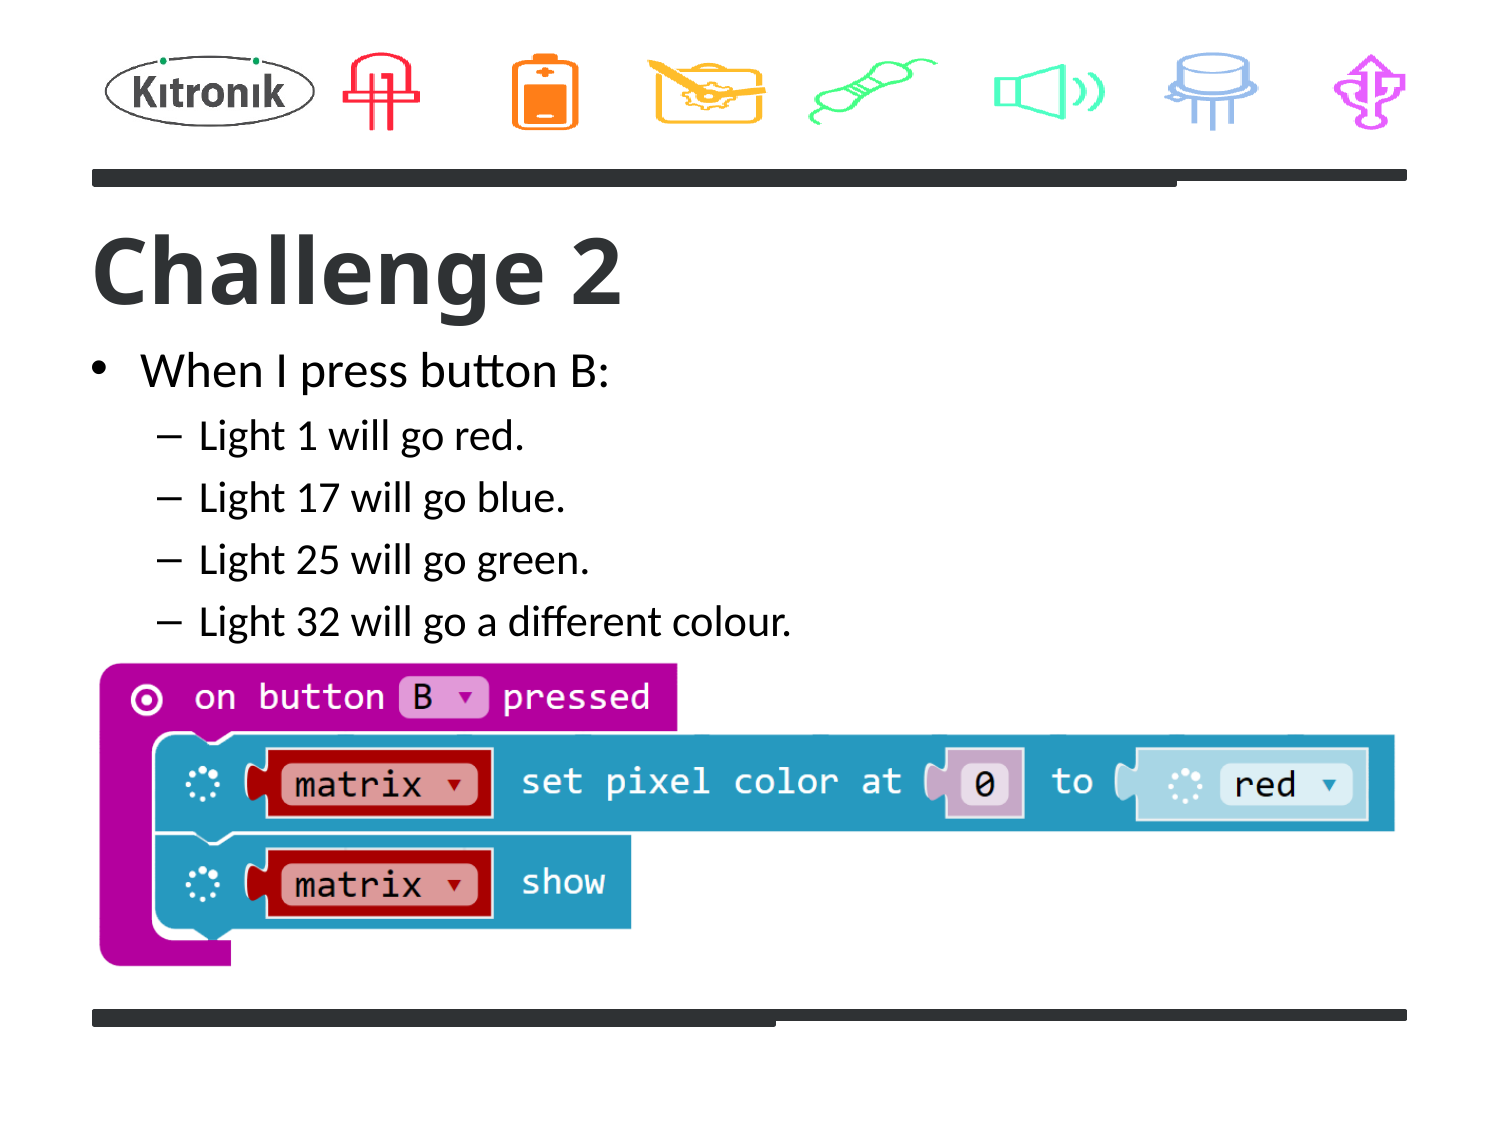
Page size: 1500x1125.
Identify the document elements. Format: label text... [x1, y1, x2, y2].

text_box [92, 169, 1407, 181]
picture [94, 651, 1406, 977]
picture [342, 52, 1406, 131]
list When I press button B: Light 1 will go red. Light 17 will go blue. Light 25 will go green. Light 32 will go a different colour. [75, 329, 1425, 654]
text_box [92, 1021, 776, 1027]
picture [94, 44, 325, 138]
text_box [92, 1009, 1407, 1021]
title Challenge 2 [75, 174, 1425, 329]
text_box [92, 181, 1177, 187]
